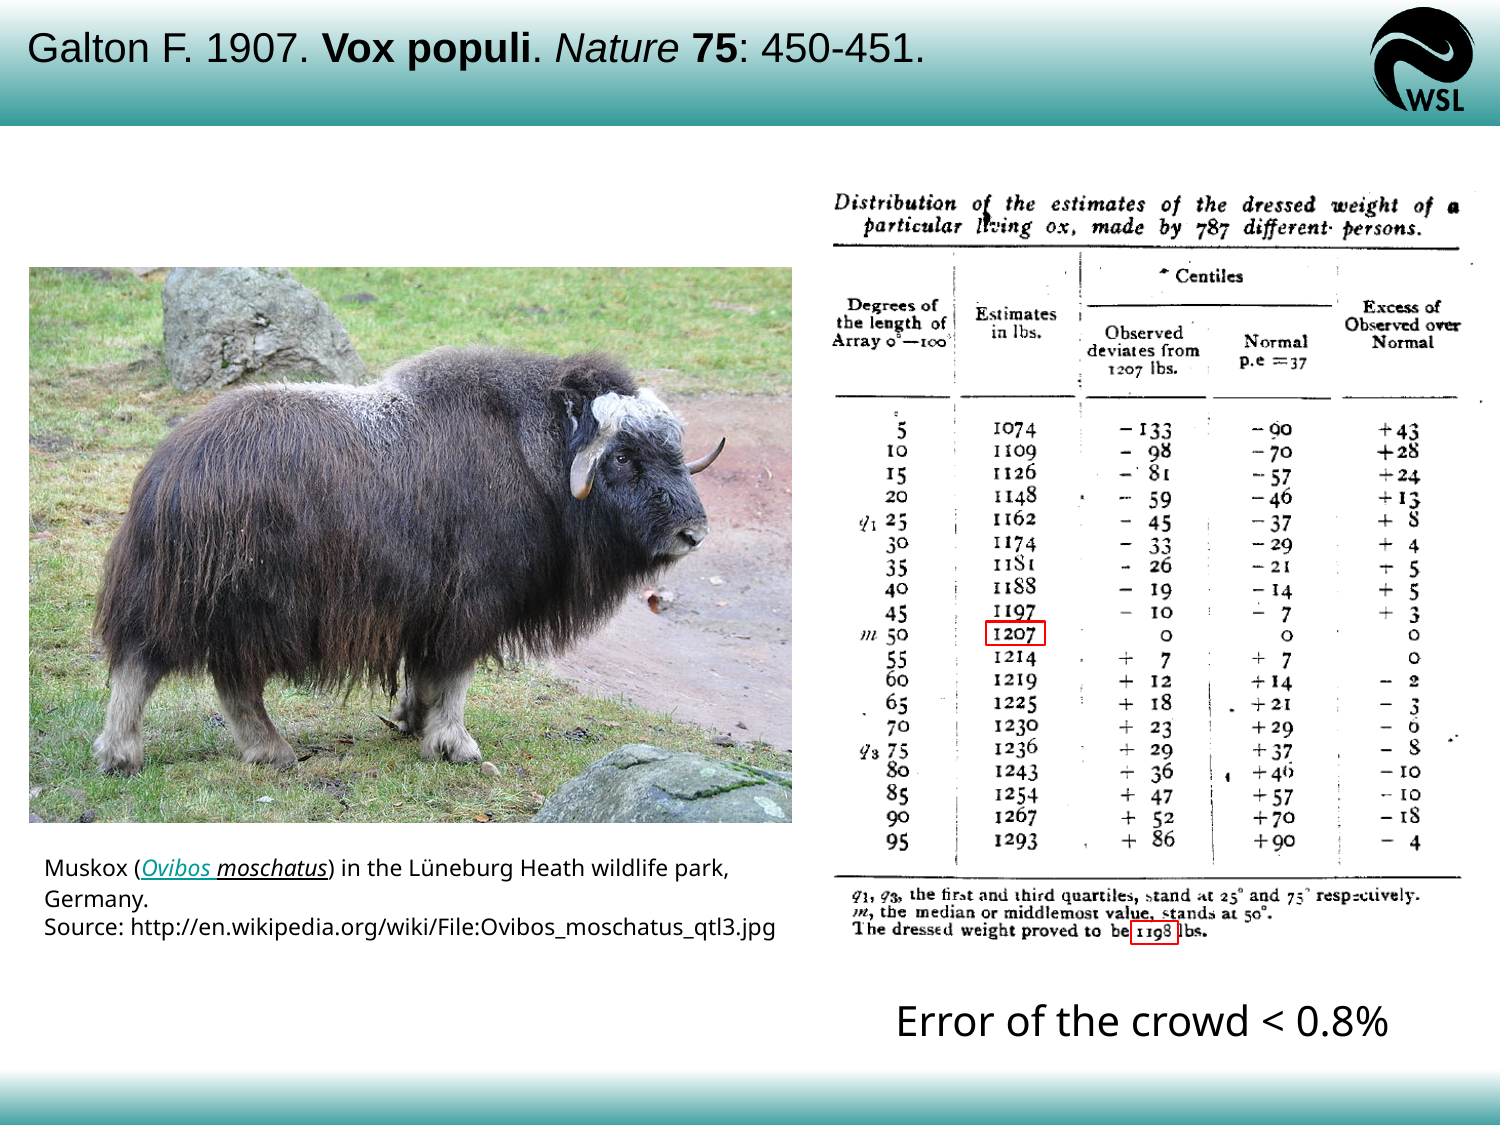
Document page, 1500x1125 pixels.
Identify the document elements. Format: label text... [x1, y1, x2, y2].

picture [830, 184, 1483, 943]
text_box Muskox (Ovibos moschatus) in the Lüneburg Heath wildlife park, Germany. Source: http://en.wikipedia.org/wiki/File:Ovibos_moschatus_qtl3.jpg [29, 846, 821, 947]
picture [1370, 7, 1475, 111]
text_box Error of the crowd < 0.8% [880, 987, 1405, 1053]
picture [29, 266, 792, 823]
text_box Galton F. 1907. Vox populi. Nature 75: 450-451. [12, 12, 942, 78]
